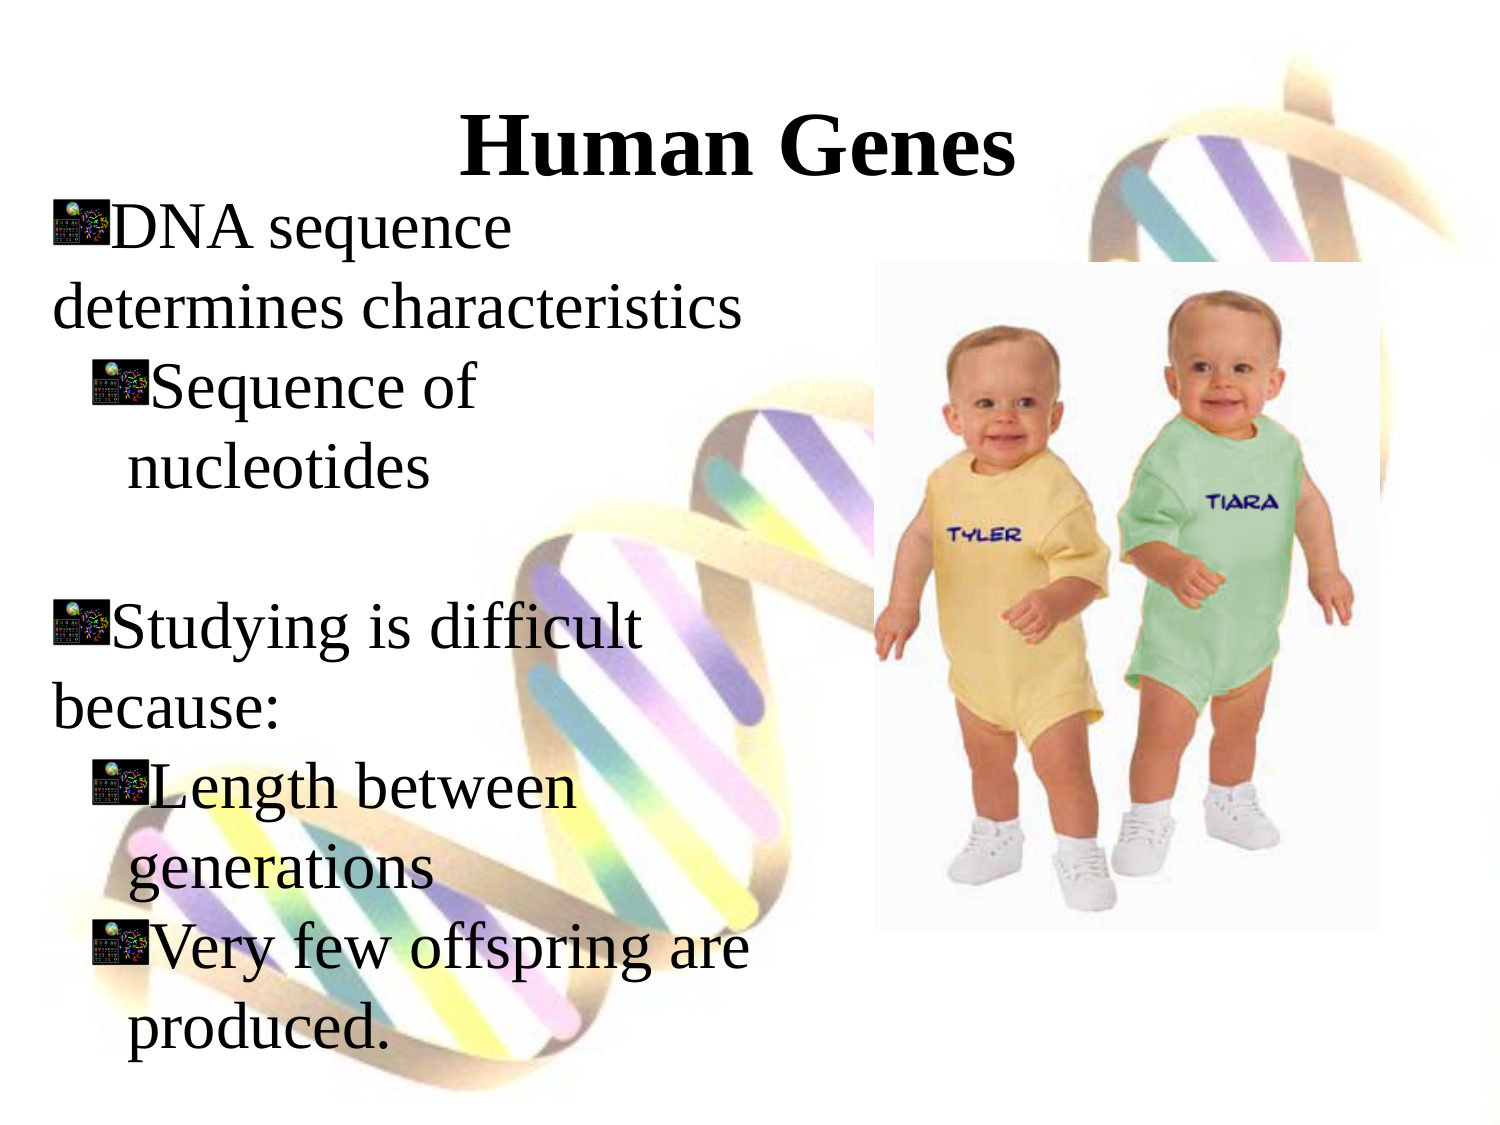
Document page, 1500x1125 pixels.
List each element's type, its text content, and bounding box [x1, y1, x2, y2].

picture [91, 918, 150, 966]
text_box DNA sequence determines characteristics Sequence of nucleotides Studying is difficult because: Length between generations Very few offspring are produced. [37, 174, 788, 1115]
picture [52, 598, 111, 646]
picture [52, 198, 111, 246]
picture [91, 758, 150, 806]
picture [91, 358, 150, 406]
picture [874, 262, 1380, 932]
title Human Genes [75, 45, 1425, 233]
